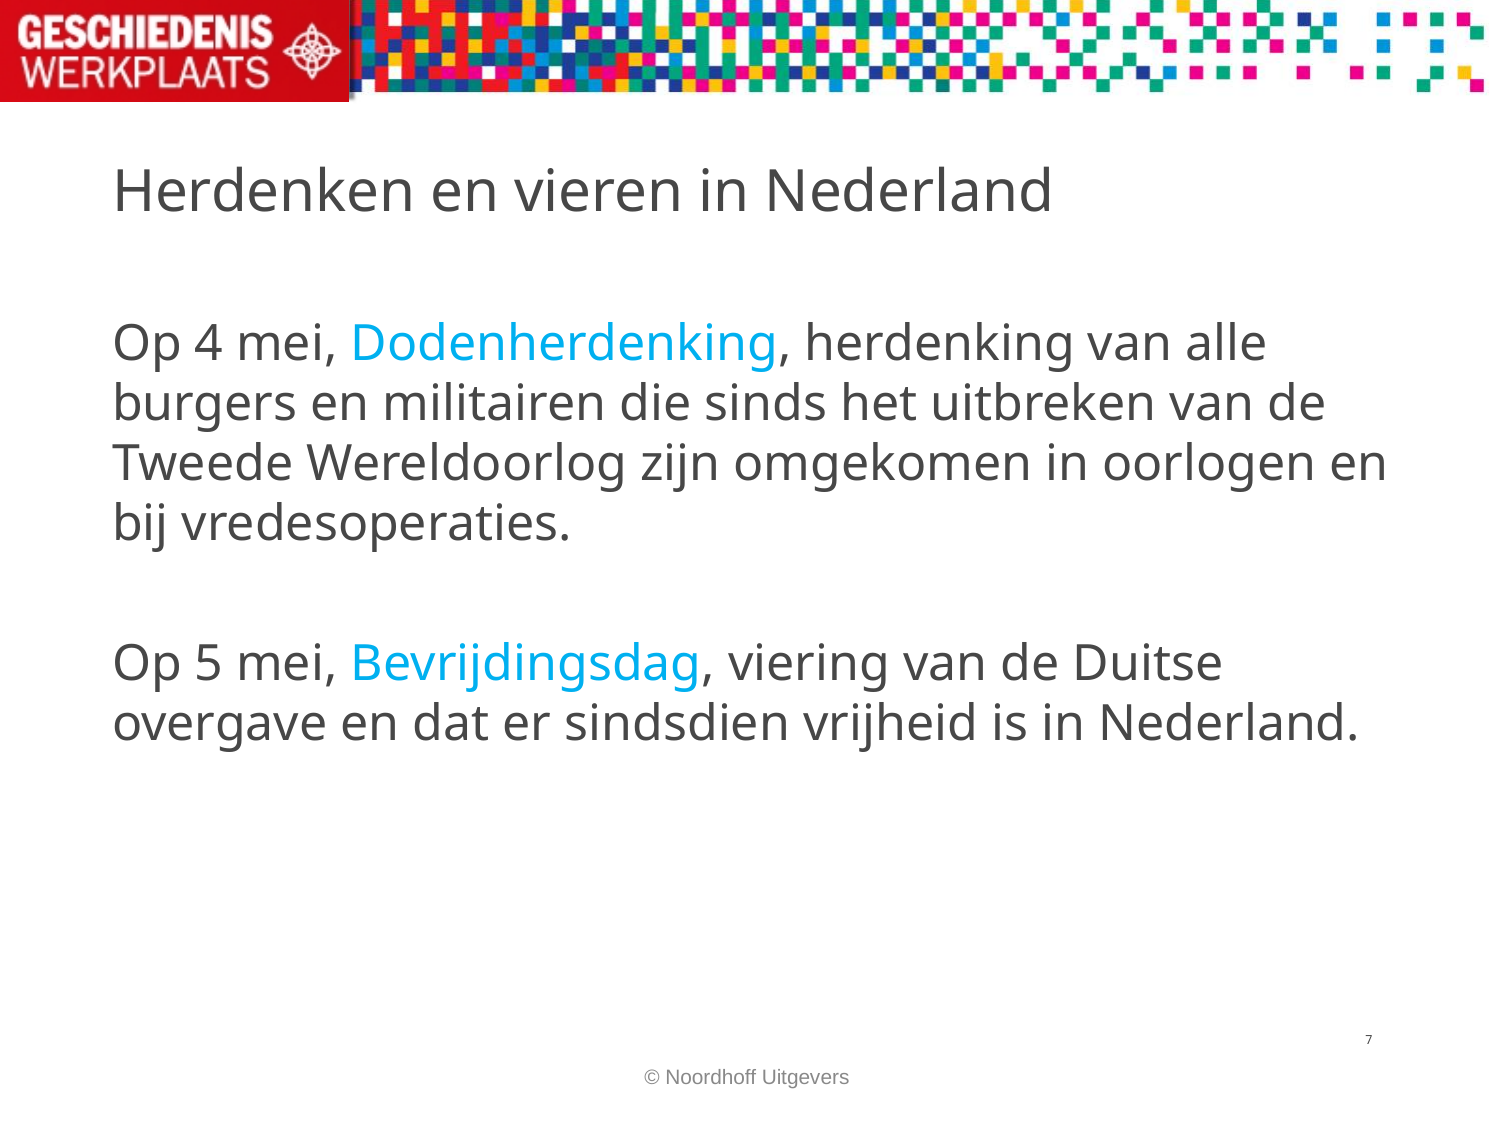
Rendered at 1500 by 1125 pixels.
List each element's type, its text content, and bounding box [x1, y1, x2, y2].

title Herdenken en vieren in Nederland [112, 145, 1401, 256]
list Op 4 mei, Dodenherdenking, herdenking van alle burgers en militairen die sinds het uitbreken van de Tweede Wereldoorlog zijn omgekomen in oorlogen en bij vredesoperaties. Op 5 mei, Bevrijdingsdag, viering van de Duitse overgave en dat er sindsdien vrijheid is in Nederland. [112, 302, 1409, 988]
text_box © Noordhoff Uitgevers [512, 1045, 988, 1106]
picture [0, 0, 1500, 1125]
slide_number 7 [1325, 1025, 1388, 1063]
